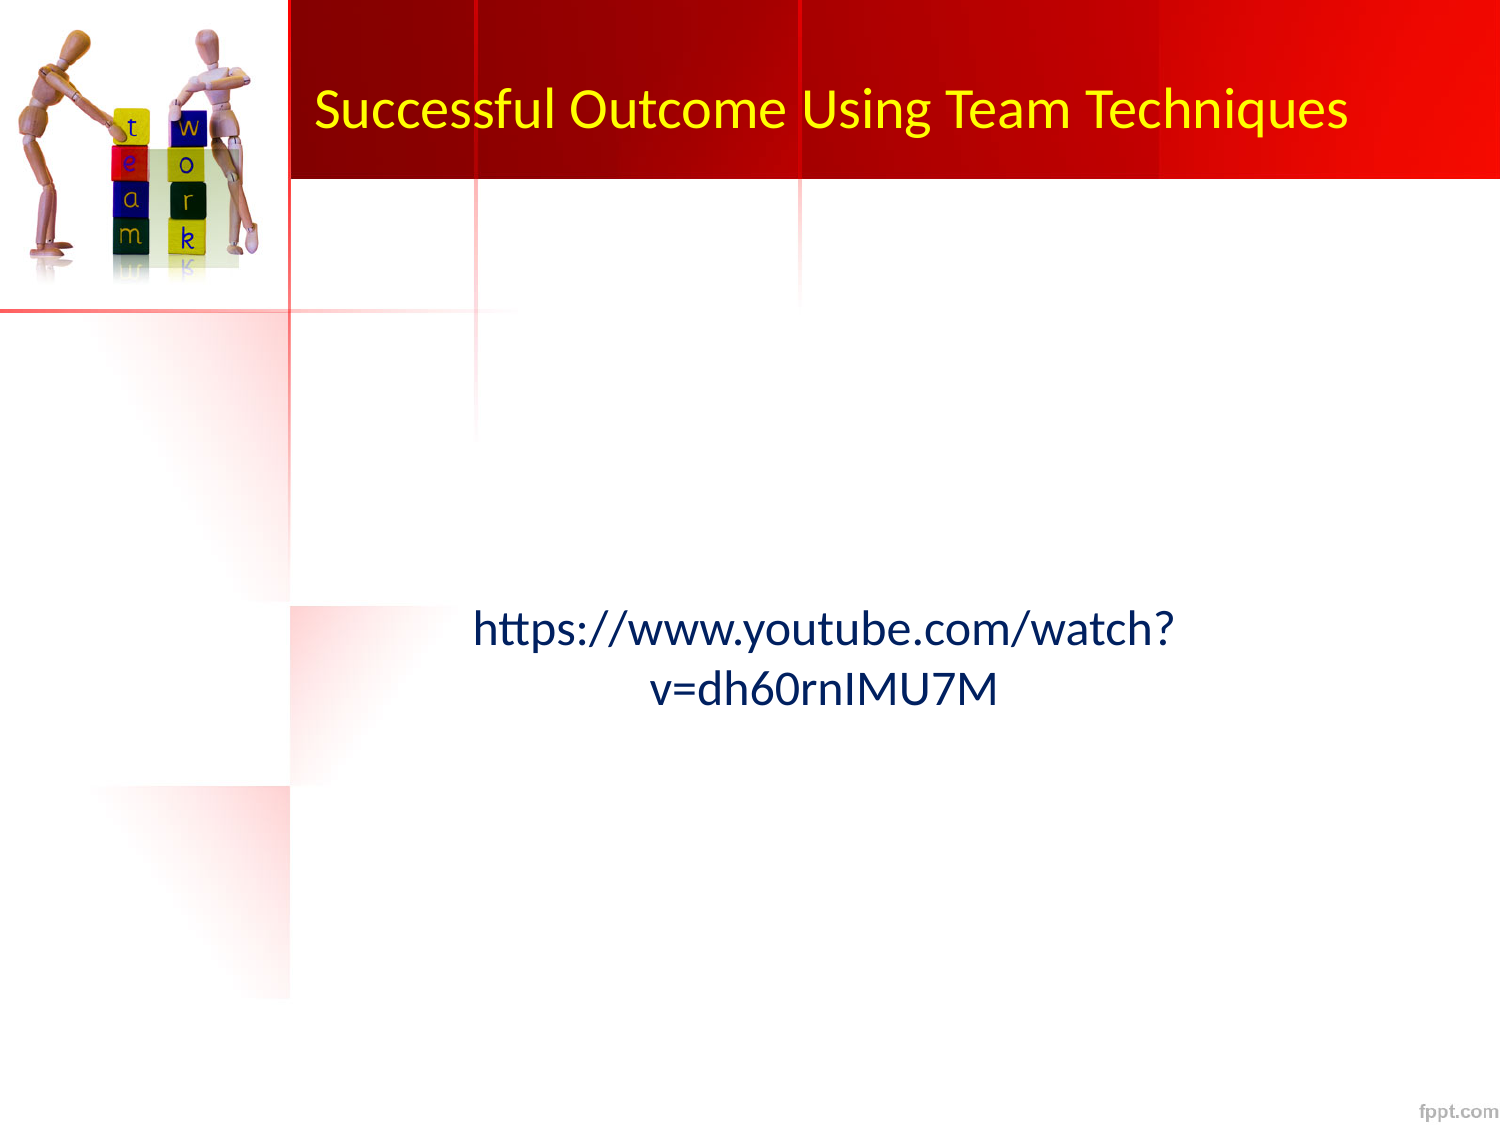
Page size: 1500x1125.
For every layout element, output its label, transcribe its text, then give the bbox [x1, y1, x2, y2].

title Successful Outcome Using Team Techniques [299, 61, 1500, 149]
list https://www.youtube.com/watch?v=dh60rnIMU7M [449, 587, 1200, 663]
picture [0, 0, 1500, 1125]
